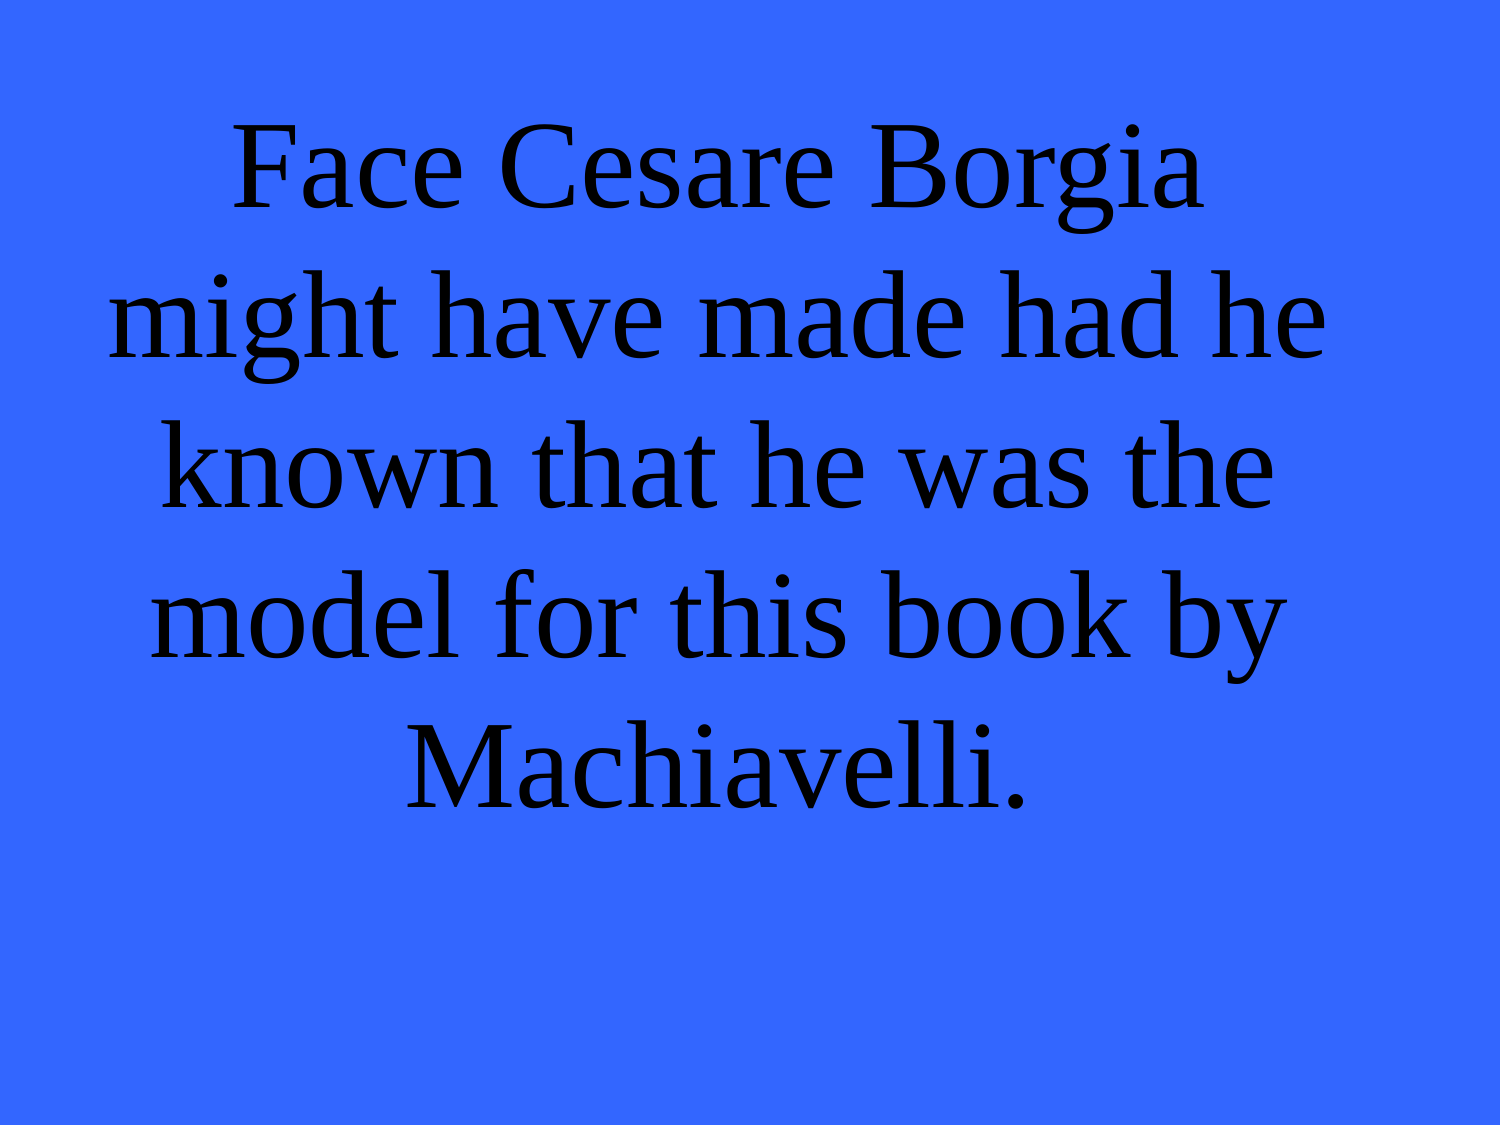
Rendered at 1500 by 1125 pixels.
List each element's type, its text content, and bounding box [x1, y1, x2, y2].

subtitle Face Cesare Borgia might have made had he known that he was the model for this book by Machiavelli. [87, 75, 1350, 1038]
